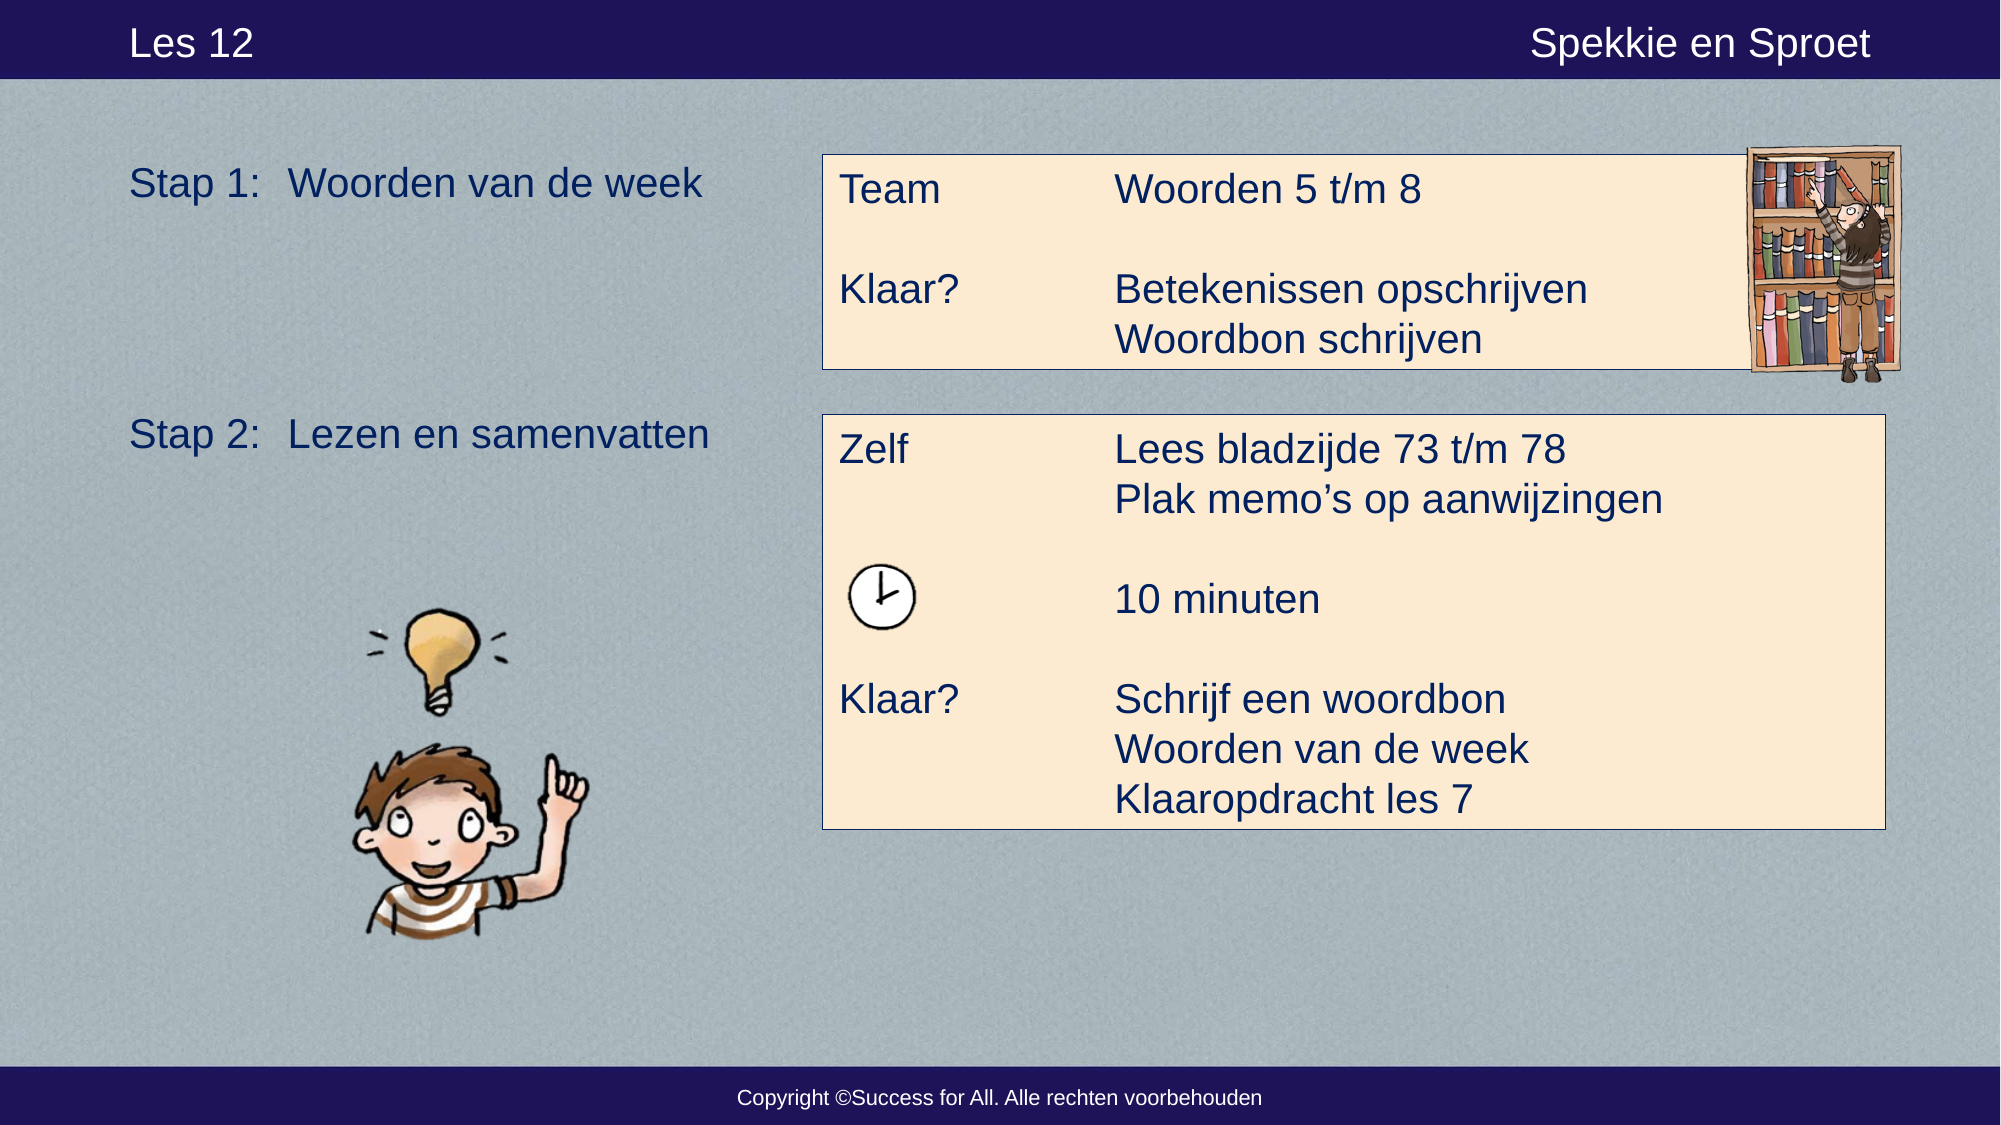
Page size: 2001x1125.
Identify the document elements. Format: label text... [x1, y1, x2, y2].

text_box Stap 1: Woorden van de week Stap 2: Lezen en samenvatten [114, 148, 907, 514]
picture [0, 0, 2001, 1125]
text_box Copyright ©Success for All. Alle rechten voorbehouden [0, 1076, 2000, 1125]
text_box Zelf Lees bladzijde 73 t/m 78 Plak memo’s op aanwijzingen 10 minuten Klaar? Schrijf een woordbon Woorden van de week Klaaropdracht les 7 [822, 414, 1886, 830]
text_box Team Woorden 5 t/m 8 Klaar? Betekenissen opschrijven Woordbon schrijven [822, 154, 1730, 370]
text_box Spekkie en Sproet [999, 8, 1886, 73]
text_box Les 12 [114, 8, 354, 73]
